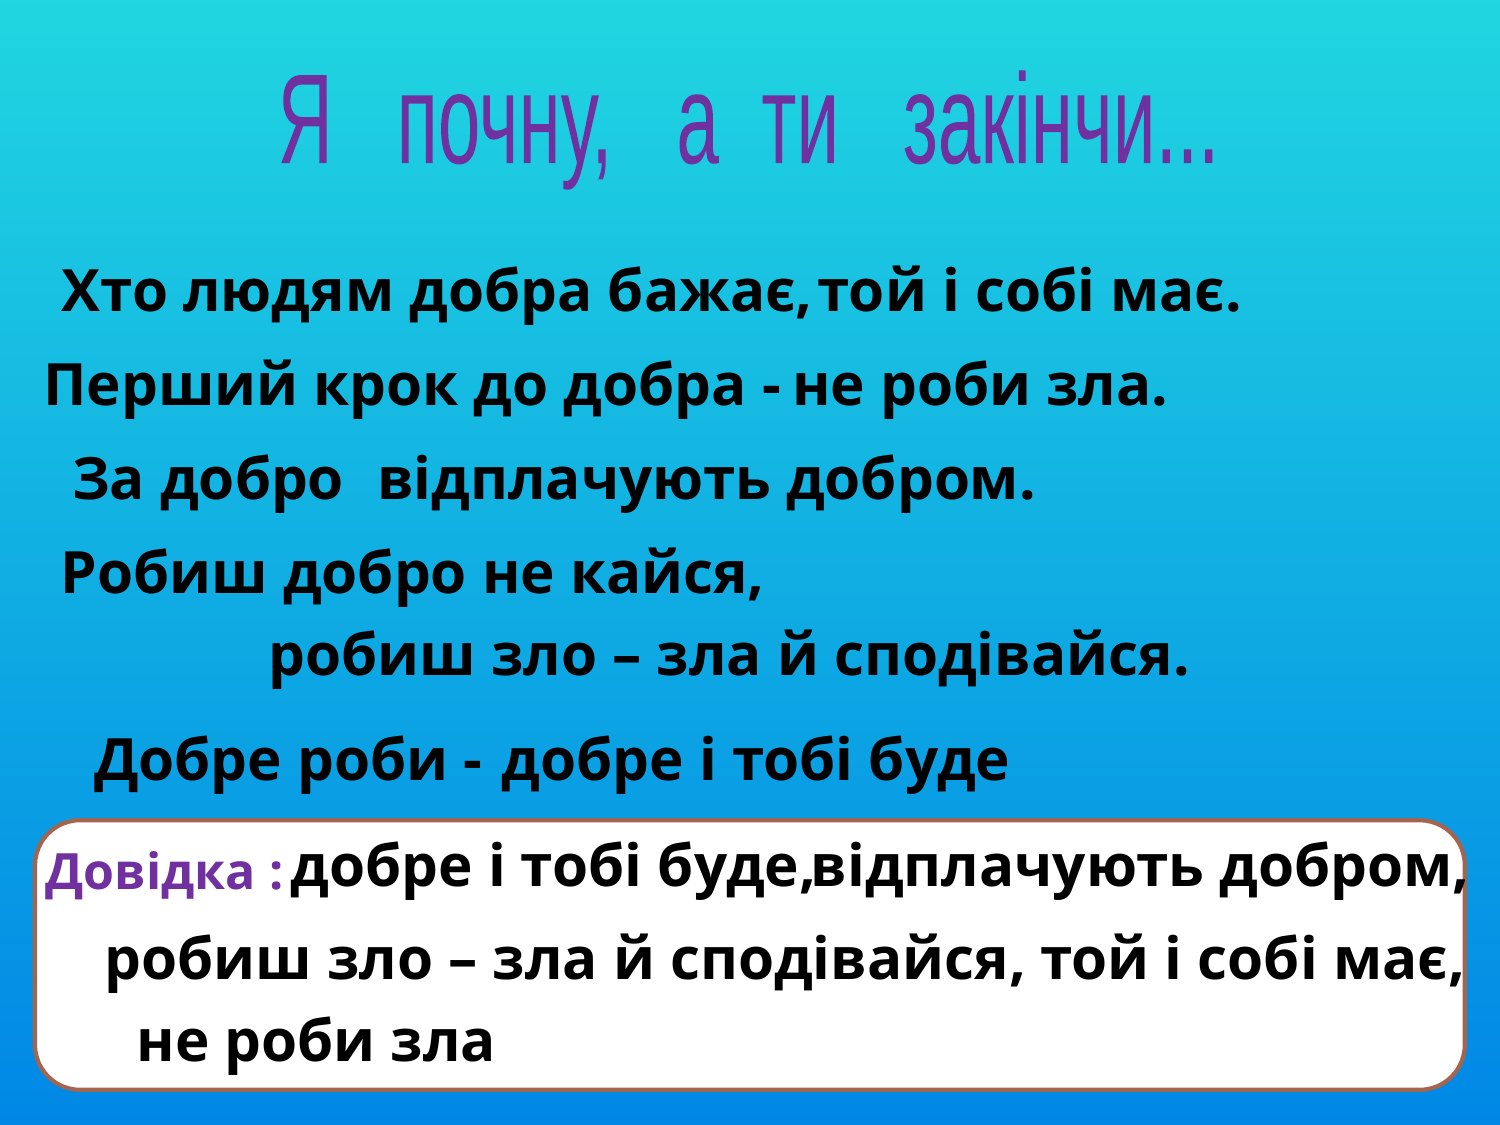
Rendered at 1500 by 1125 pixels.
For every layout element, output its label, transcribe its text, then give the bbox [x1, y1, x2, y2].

text_box [47, 818, 1433, 831]
text_box відплачують добром. [362, 433, 1051, 519]
text_box добре і тобі буде [486, 714, 1026, 800]
text_box Добре роби - [79, 714, 486, 800]
text_box той і собі має, [1025, 914, 1480, 999]
text_box відплачують добром, [795, 820, 1485, 906]
text_box Хто людям добра бажає, [46, 246, 802, 331]
text_box той і собі має. [802, 246, 1257, 331]
text_box Робиш добро не кайся, [45, 527, 795, 613]
text_box Перший крок до добра - [28, 339, 777, 425]
text_box не роби зла [121, 996, 511, 1081]
text_box не роби зла. [777, 339, 1184, 425]
text_box За добро [57, 433, 362, 519]
text_box робиш зло – зла й сподівайся. [254, 609, 1205, 695]
text_box Довідка : [30, 831, 299, 907]
text_box [32, 906, 1467, 1092]
text_box робиш зло – зла й сподівайся, [90, 914, 1025, 999]
text_box добре і тобі буде, [275, 820, 795, 906]
